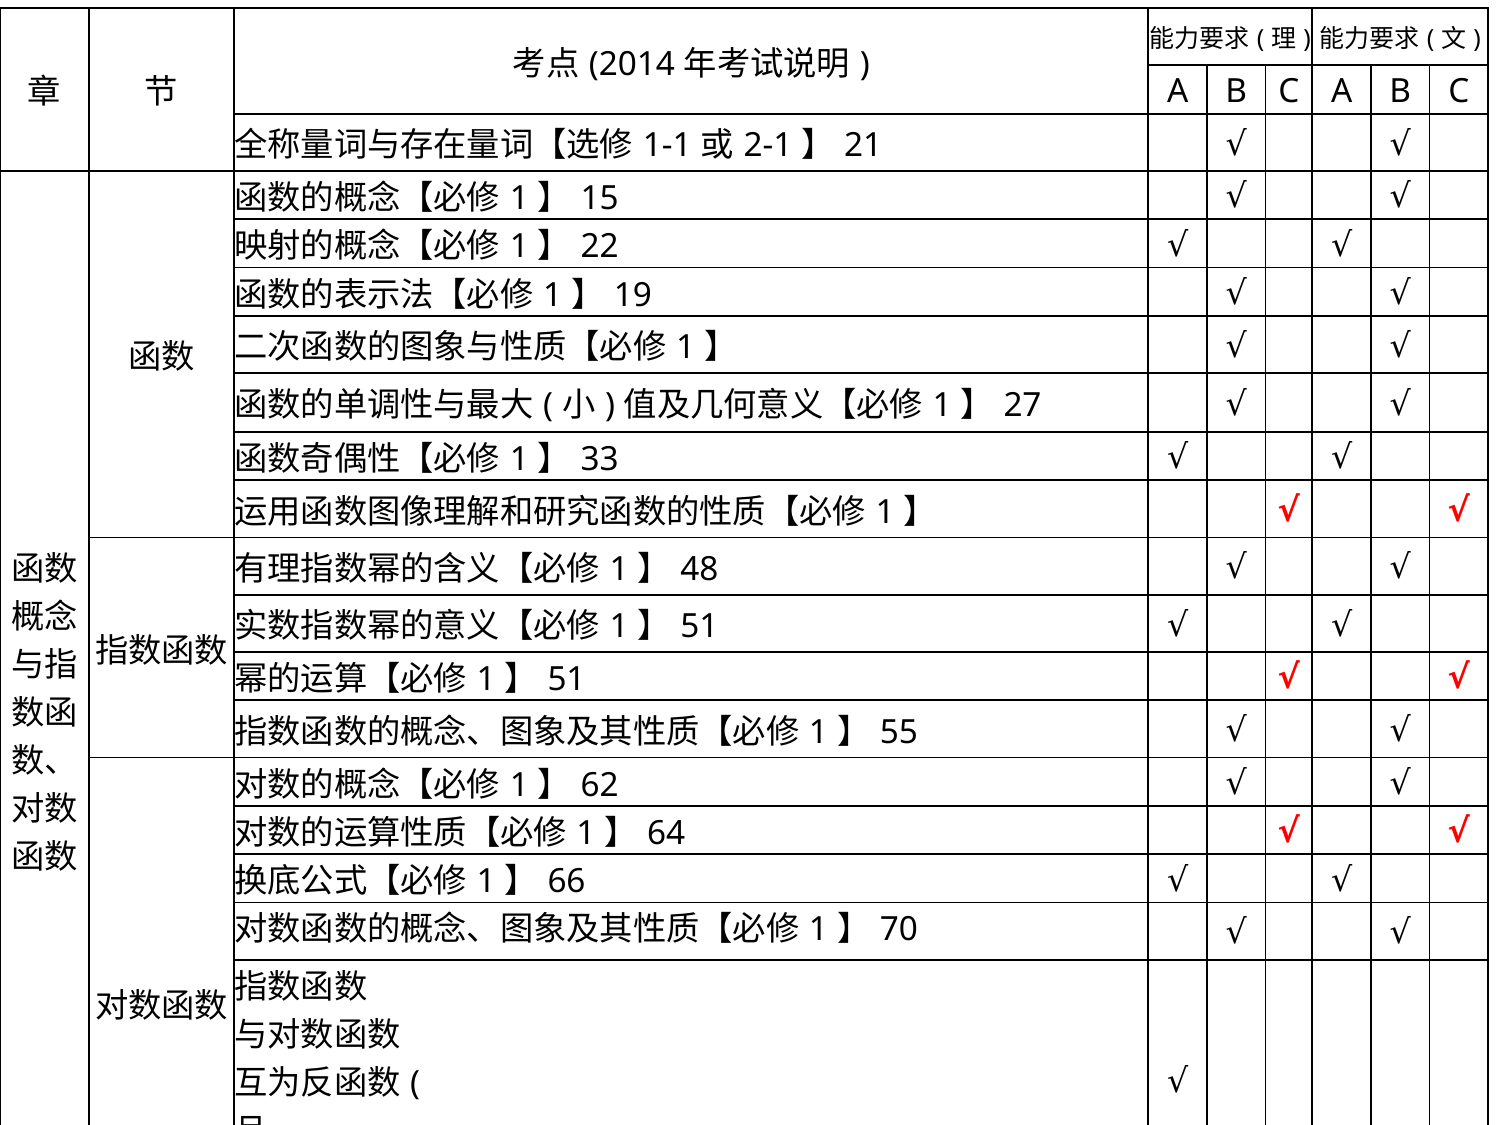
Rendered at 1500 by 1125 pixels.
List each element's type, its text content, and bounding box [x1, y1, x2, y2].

table_cell [1208, 481, 1265, 537]
table_cell [1208, 653, 1265, 699]
table_cell √ [1208, 701, 1265, 757]
table_cell [1430, 220, 1487, 267]
table_cell [1149, 807, 1206, 853]
table_cell √ [1208, 172, 1265, 218]
table_cell √ [1372, 317, 1429, 372]
table_cell [1313, 807, 1370, 853]
table_cell √ [1372, 268, 1429, 315]
table_cell [1149, 268, 1206, 315]
table_cell [1372, 220, 1429, 267]
table_cell [1372, 653, 1429, 699]
table_cell [1430, 538, 1487, 594]
table_cell [1313, 903, 1370, 959]
table_cell √ [1208, 374, 1265, 431]
table_cell [1149, 317, 1206, 372]
table_cell [1313, 481, 1370, 537]
table_cell [1266, 433, 1311, 479]
table_cell [1208, 596, 1265, 651]
table_cell [1266, 220, 1311, 267]
table_cell [1149, 374, 1206, 431]
table_cell √ [1313, 855, 1370, 902]
table_cell √ [1372, 172, 1429, 218]
table_cell [1266, 903, 1311, 959]
table_cell √ [1208, 115, 1265, 170]
table_cell √ [1208, 758, 1265, 805]
table_cell 且 [235, 1104, 1147, 1125]
table_cell [1266, 374, 1311, 431]
table_cell [1208, 220, 1265, 267]
table_cell [1266, 115, 1311, 170]
table_cell [1266, 268, 1311, 315]
table_cell √ [1208, 268, 1265, 315]
table_cell [1266, 317, 1311, 372]
table_cell [1430, 374, 1487, 431]
table_cell [1266, 961, 1311, 1125]
table_cell 函数奇偶性【必修1】33 [235, 433, 1147, 479]
table_header 能力要求(理) [1149, 9, 1311, 64]
table_cell 对数函数 [90, 758, 233, 1125]
table_cell [1313, 268, 1370, 315]
table_cell [1266, 172, 1311, 218]
table_cell √ [1313, 596, 1370, 651]
table_cell [1266, 538, 1311, 594]
table_cell 二次函数的图象与性质【必修1】 [235, 317, 1147, 372]
table_cell √ [1372, 758, 1429, 805]
table_cell B [1372, 66, 1429, 113]
table_cell √ [1372, 374, 1429, 431]
table_cell 与对数函数 [235, 1008, 1147, 1056]
table_cell [1372, 596, 1429, 651]
table_cell √ [1266, 653, 1311, 699]
table_cell 函数的表示法【必修1】19 [235, 268, 1147, 315]
table_cell 换底公式【必修1】66 [235, 855, 1147, 902]
table_cell 指数函数 [90, 538, 233, 757]
table_cell √ [1372, 538, 1429, 594]
table_cell 对数函数的概念、图象及其性质【必修1】70 [235, 903, 1147, 959]
table_cell √ [1208, 903, 1265, 959]
table_cell √ [1430, 653, 1487, 699]
table_cell [1149, 115, 1206, 170]
table_cell 函数 [90, 172, 233, 537]
table_cell 对数的运算性质【必修1】64 [235, 807, 1147, 853]
table_cell √ [1372, 115, 1429, 170]
table_cell [1430, 903, 1487, 959]
table_cell [1313, 961, 1370, 1125]
table_cell 函数的概念【必修1】15 [235, 172, 1147, 218]
table_cell √ [1208, 317, 1265, 372]
table_cell √ [1266, 807, 1311, 853]
table_cell √ [1430, 481, 1487, 537]
table_cell [1208, 961, 1265, 1125]
table_cell [1266, 596, 1311, 651]
table_cell [1313, 115, 1370, 170]
table_cell 映射的概念【必修1】22 [235, 220, 1147, 267]
table_header 考点(2014年考试说明) [235, 9, 1147, 113]
table_cell [1372, 433, 1429, 479]
table_cell √ [1313, 220, 1370, 267]
table_cell [1372, 855, 1429, 902]
table_cell [1208, 433, 1265, 479]
table_cell 全称量词与存在量词【选修1-1或2-1】21 [235, 115, 1147, 170]
table_header 节 [90, 9, 233, 170]
table_cell [1430, 701, 1487, 757]
table_cell [1313, 653, 1370, 699]
table_cell √ [1313, 433, 1370, 479]
table_cell [1149, 172, 1206, 218]
table_cell [1149, 758, 1206, 805]
table_cell √ [1266, 481, 1311, 537]
table_cell C [1266, 66, 1311, 113]
table_cell √ [1149, 433, 1206, 479]
table_cell [1149, 701, 1206, 757]
table_cell 幂的运算【必修1】51 [235, 653, 1147, 699]
table_cell 函数概念与指数函数、对数函数 [1, 172, 88, 1125]
table_cell [1372, 481, 1429, 537]
table_cell √ [1149, 855, 1206, 902]
table_cell C [1430, 66, 1487, 113]
table_cell [1313, 758, 1370, 805]
table_cell [1208, 855, 1265, 902]
table_cell 实数指数幂的意义【必修1】51 [235, 596, 1147, 651]
table_cell [1149, 538, 1206, 594]
table_cell [1430, 268, 1487, 315]
table_cell [1430, 433, 1487, 479]
table_cell √ [1208, 538, 1265, 594]
table_cell [1313, 538, 1370, 594]
table_cell [1313, 374, 1370, 431]
table_cell √ [1372, 903, 1429, 959]
table_cell [1149, 481, 1206, 537]
table_cell √ [1149, 220, 1206, 267]
table_cell [1430, 758, 1487, 805]
table_cell 指数函数的概念、图象及其性质【必修1】55 [235, 701, 1147, 757]
table_header 能力要求(文) [1313, 9, 1487, 64]
table_cell 指数函数 [235, 961, 1147, 1008]
table_cell [1430, 961, 1487, 1125]
table_cell [1149, 653, 1206, 699]
table_cell 互为反函数( [235, 1056, 1147, 1104]
table_cell A [1313, 66, 1370, 113]
table_cell [1313, 701, 1370, 757]
table_cell [1313, 317, 1370, 372]
table_cell [1430, 855, 1487, 902]
table_cell [1149, 903, 1206, 959]
table_cell [1208, 807, 1265, 853]
table_cell [1266, 758, 1311, 805]
table_cell A [1149, 66, 1206, 113]
table_cell [1372, 961, 1429, 1125]
table_cell 对数的概念【必修1】62 [235, 758, 1147, 805]
table_cell √ [1430, 807, 1487, 853]
table_header 章 [1, 9, 88, 170]
table_cell [1430, 596, 1487, 651]
table_cell [1372, 807, 1429, 853]
table_cell [1430, 115, 1487, 170]
table_cell 有理指数幂的含义【必修1】48 [235, 538, 1147, 594]
table_cell [1266, 855, 1311, 902]
table_cell 函数的单调性与最大(小)值及几何意义【必修1】27 [235, 374, 1147, 431]
table_cell [1430, 172, 1487, 218]
table_cell [1430, 317, 1487, 372]
table_cell B [1208, 66, 1265, 113]
table_cell √ [1372, 701, 1429, 757]
table_cell √ [1149, 596, 1206, 651]
table_cell [1313, 172, 1370, 218]
table_cell √ [1149, 961, 1206, 1125]
table_cell 运用函数图像理解和研究函数的性质【必修1】 [235, 481, 1147, 537]
table_cell [1266, 701, 1311, 757]
